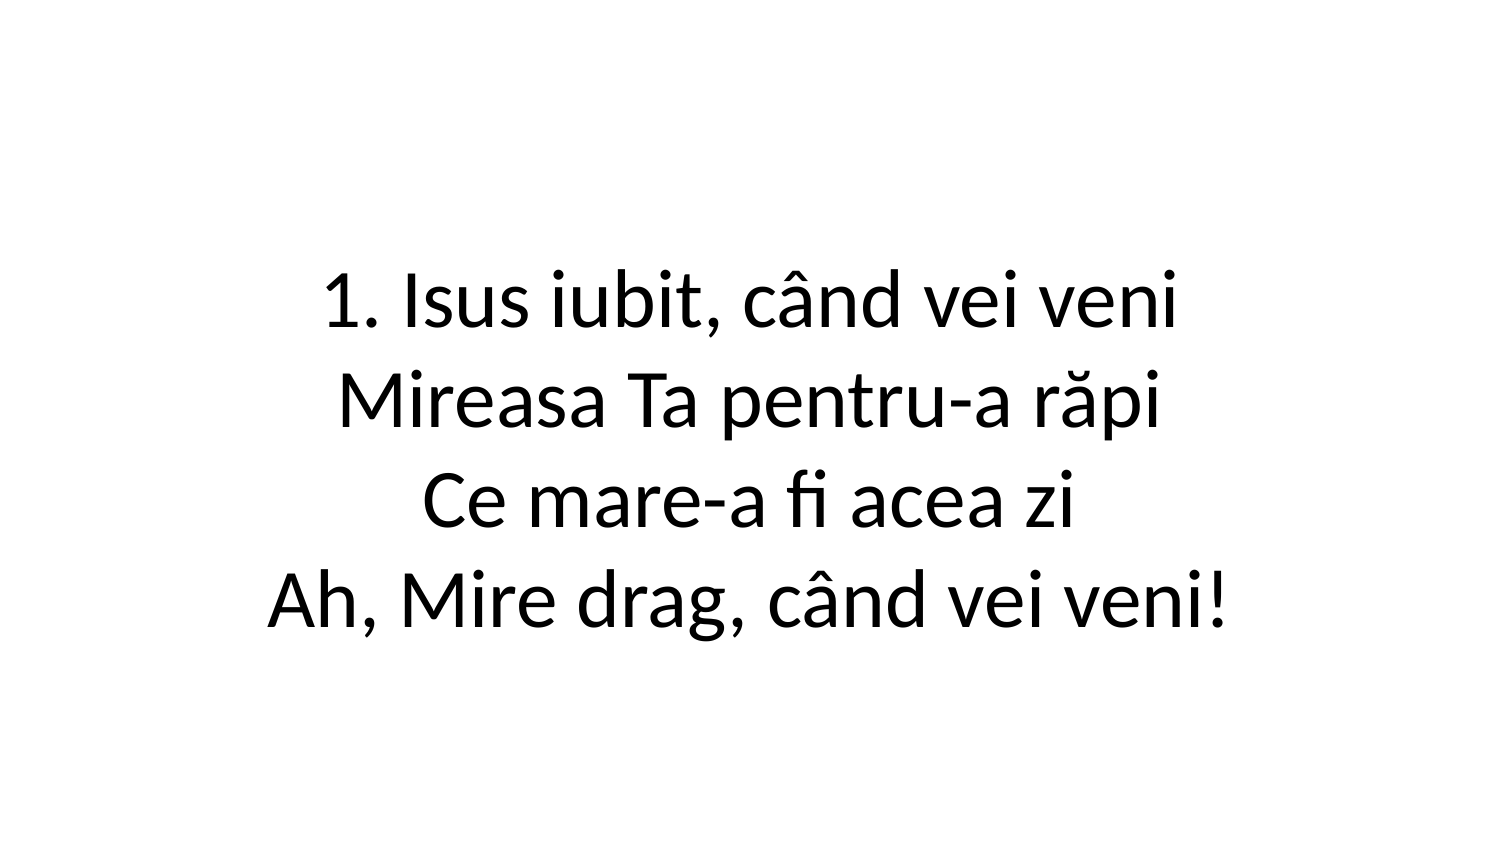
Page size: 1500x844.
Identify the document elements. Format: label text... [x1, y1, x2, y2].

text_box 1. Isus iubit, când vei veni Mireasa Ta pentru-a răpi Ce mare-a fi acea zi Ah, Mire drag, când vei veni! [252, 192, 1248, 652]
